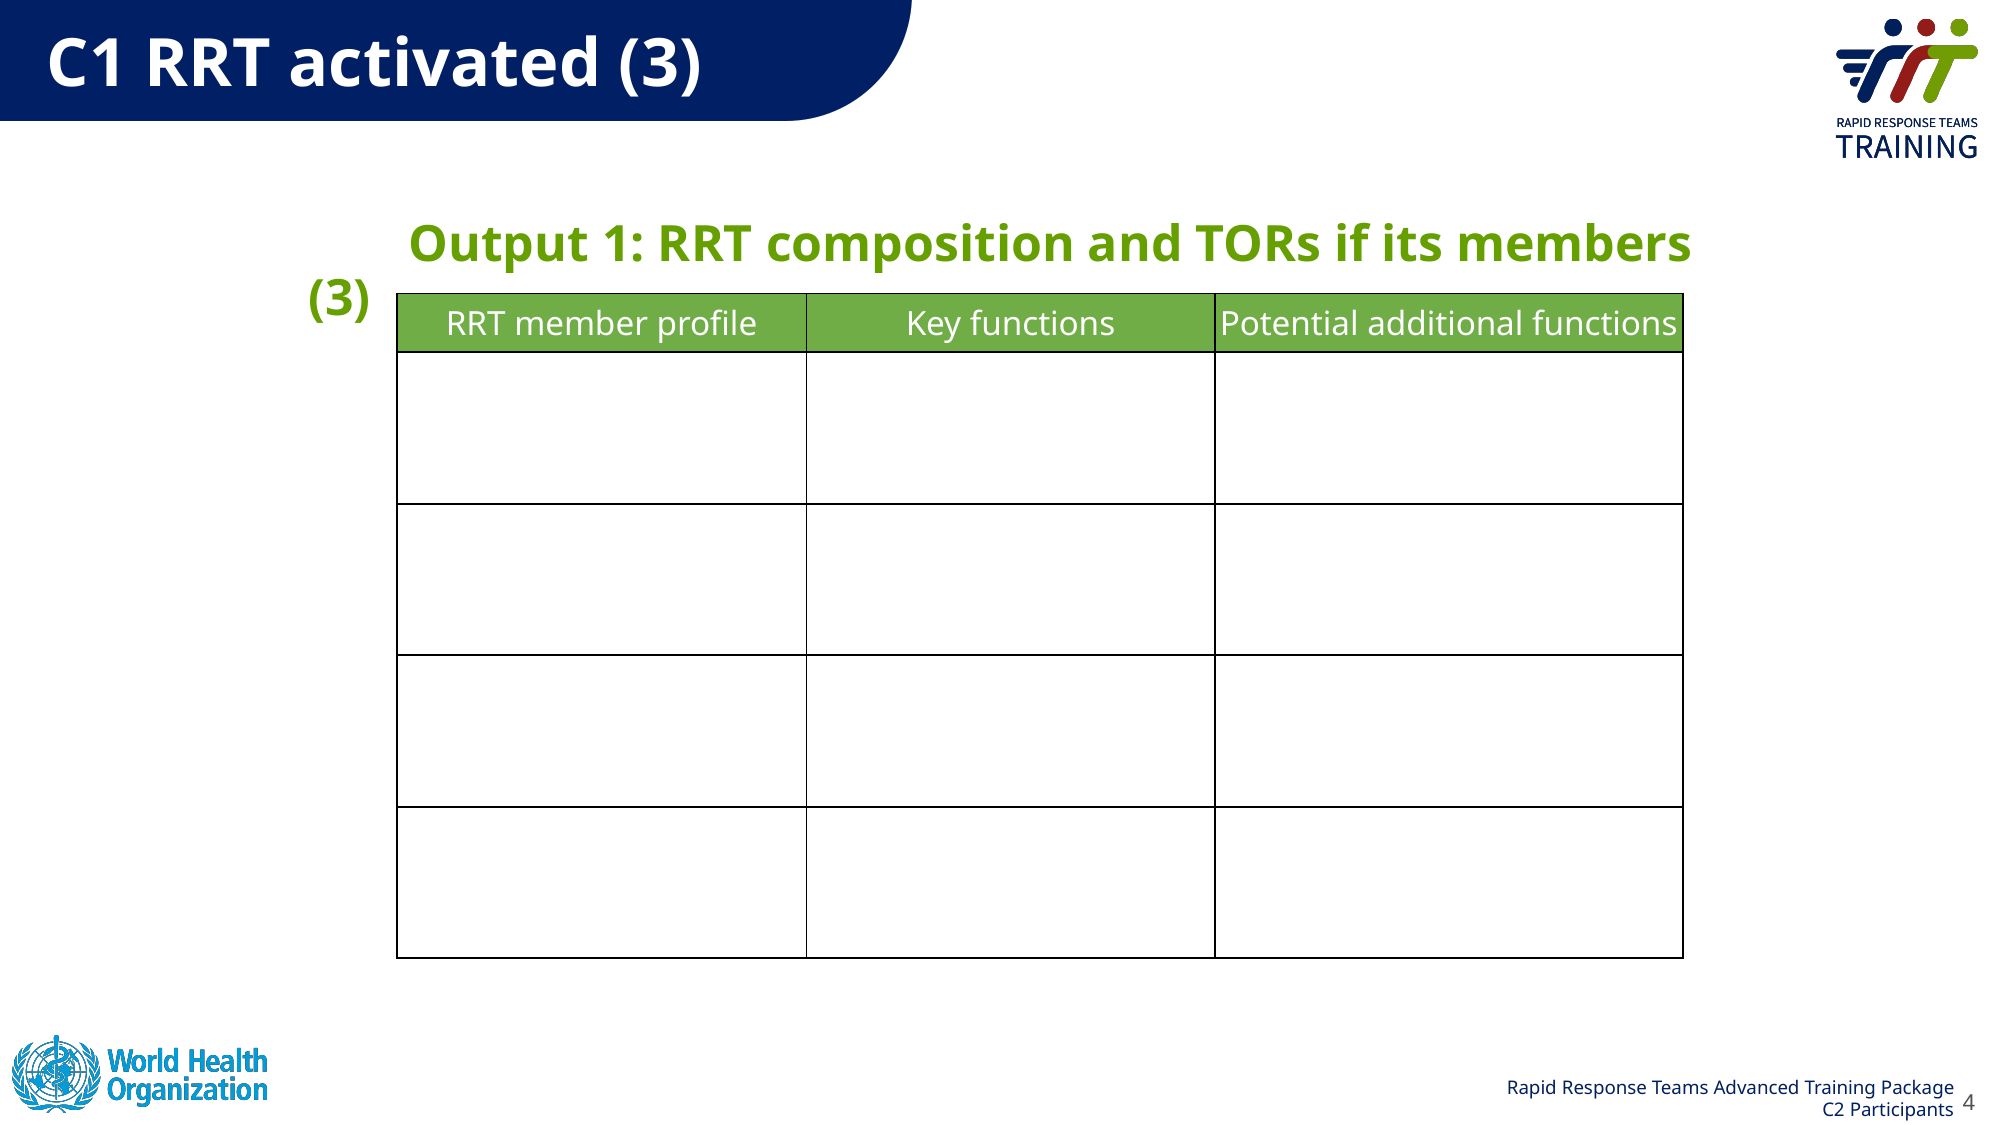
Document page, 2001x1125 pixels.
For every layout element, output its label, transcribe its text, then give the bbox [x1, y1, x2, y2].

table_cell [398, 353, 806, 503]
table_cell [1216, 808, 1682, 957]
table_cell [807, 505, 1214, 654]
table_cell [1216, 353, 1682, 503]
table_cell [398, 808, 806, 957]
table_cell [807, 656, 1214, 806]
picture [22, 1062, 26, 1077]
picture [24, 1054, 36, 1087]
picture [0, 0, 912, 121]
picture [59, 1035, 267, 1113]
list Output 1: RRT composition and TORs if its members (3) [300, 210, 1736, 975]
table_cell [398, 505, 806, 654]
picture [36, 1088, 78, 1105]
picture [30, 1083, 37, 1091]
table_cell [398, 656, 806, 806]
picture [1835, 19, 1978, 167]
picture [12, 1083, 48, 1113]
picture [40, 1062, 47, 1070]
picture [34, 1054, 43, 1078]
picture [50, 1108, 62, 1113]
text_box C1 RRT activated (3) [39, 12, 1033, 108]
table_cell [1216, 505, 1682, 654]
picture [71, 1053, 90, 1091]
table_header RRT member profile [398, 294, 806, 351]
table_header Potential additional functions [1216, 294, 1682, 351]
picture [12, 1035, 54, 1068]
table_cell [807, 808, 1214, 957]
table_cell [807, 353, 1214, 503]
table_cell [1216, 656, 1682, 806]
picture [46, 1056, 54, 1062]
table_header Key functions [807, 294, 1214, 351]
